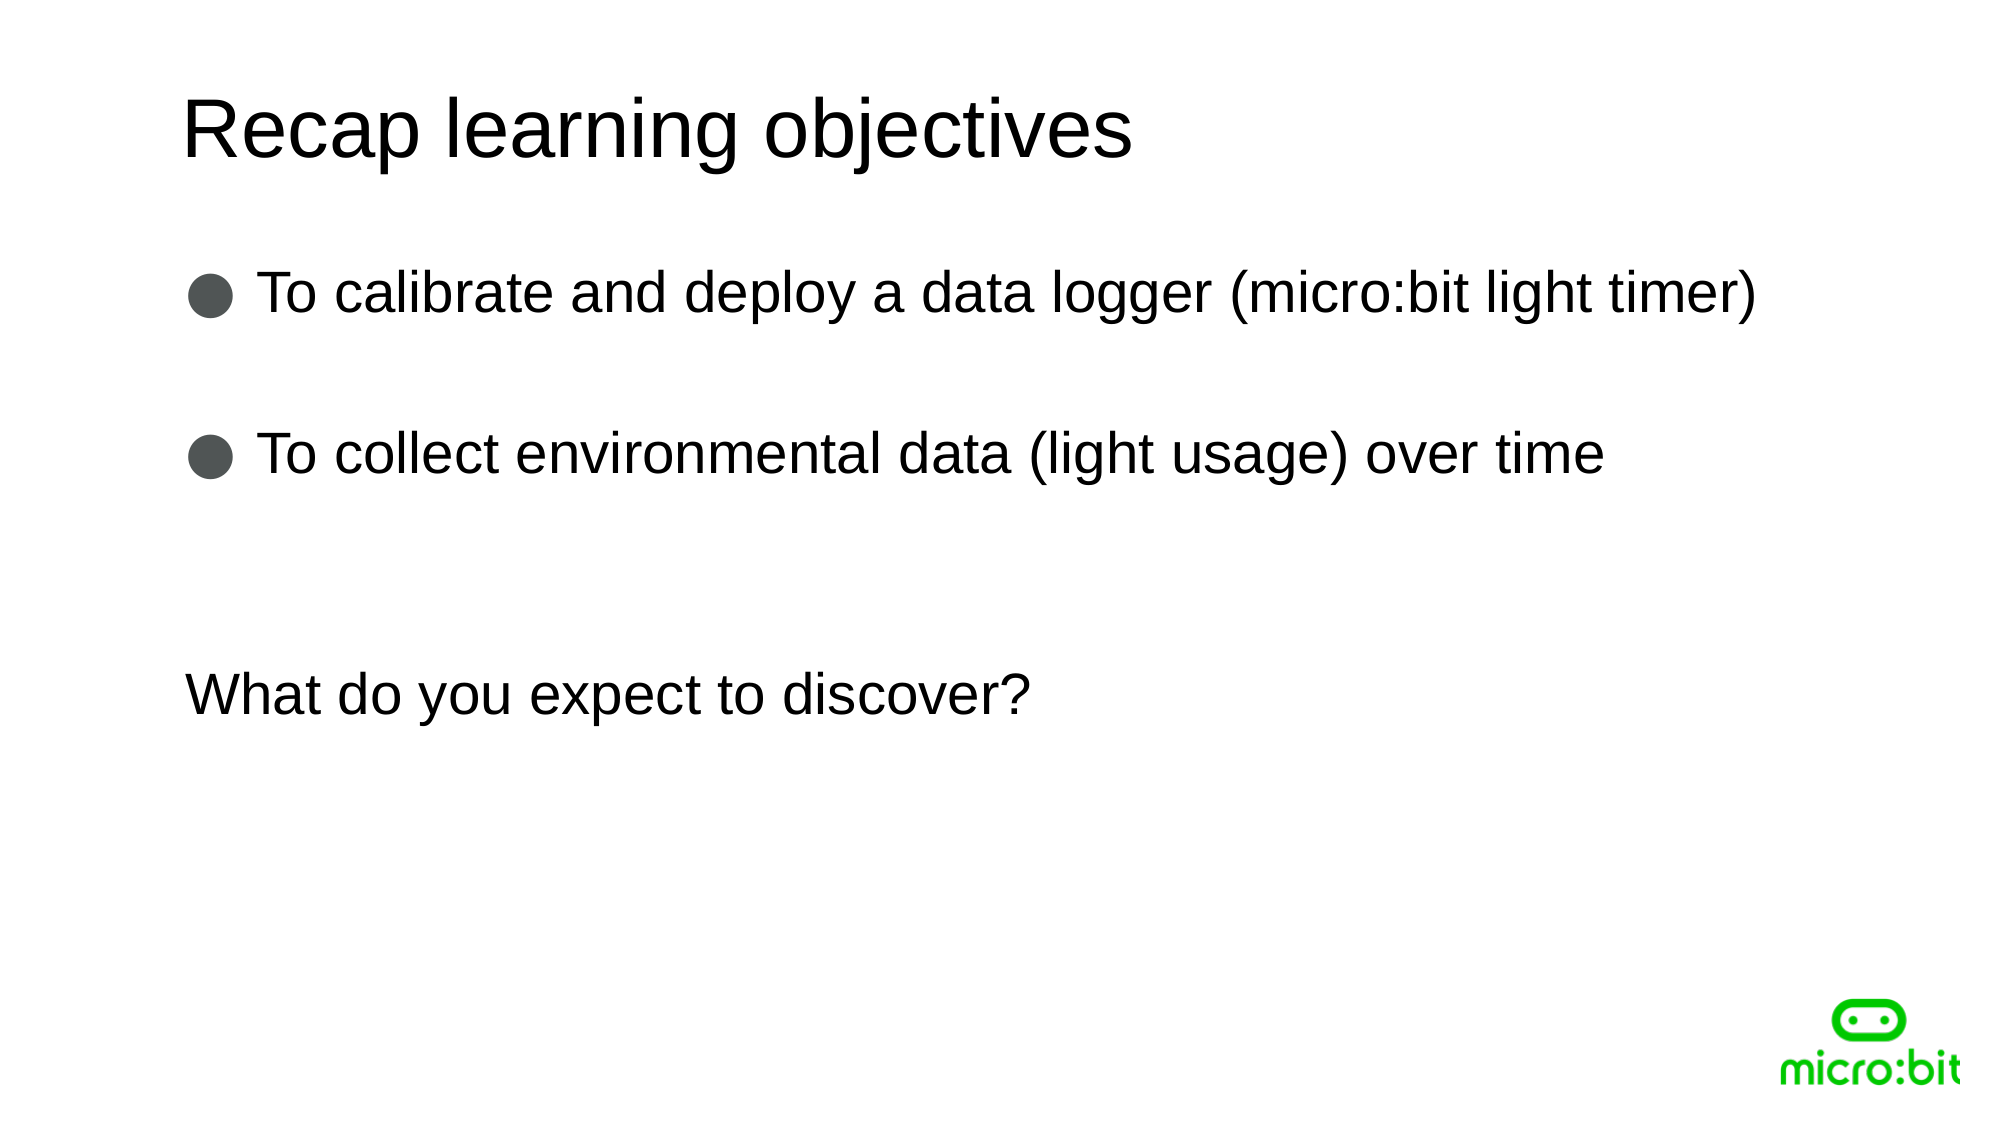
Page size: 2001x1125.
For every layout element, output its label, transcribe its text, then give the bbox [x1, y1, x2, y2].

picture [1780, 998, 1960, 1086]
text_box Recap learning objectives To calibrate and deploy a data logger (micro:bit light timer) To collect environmental data (light usage) over time What do you expect to discover? [166, 60, 1918, 884]
